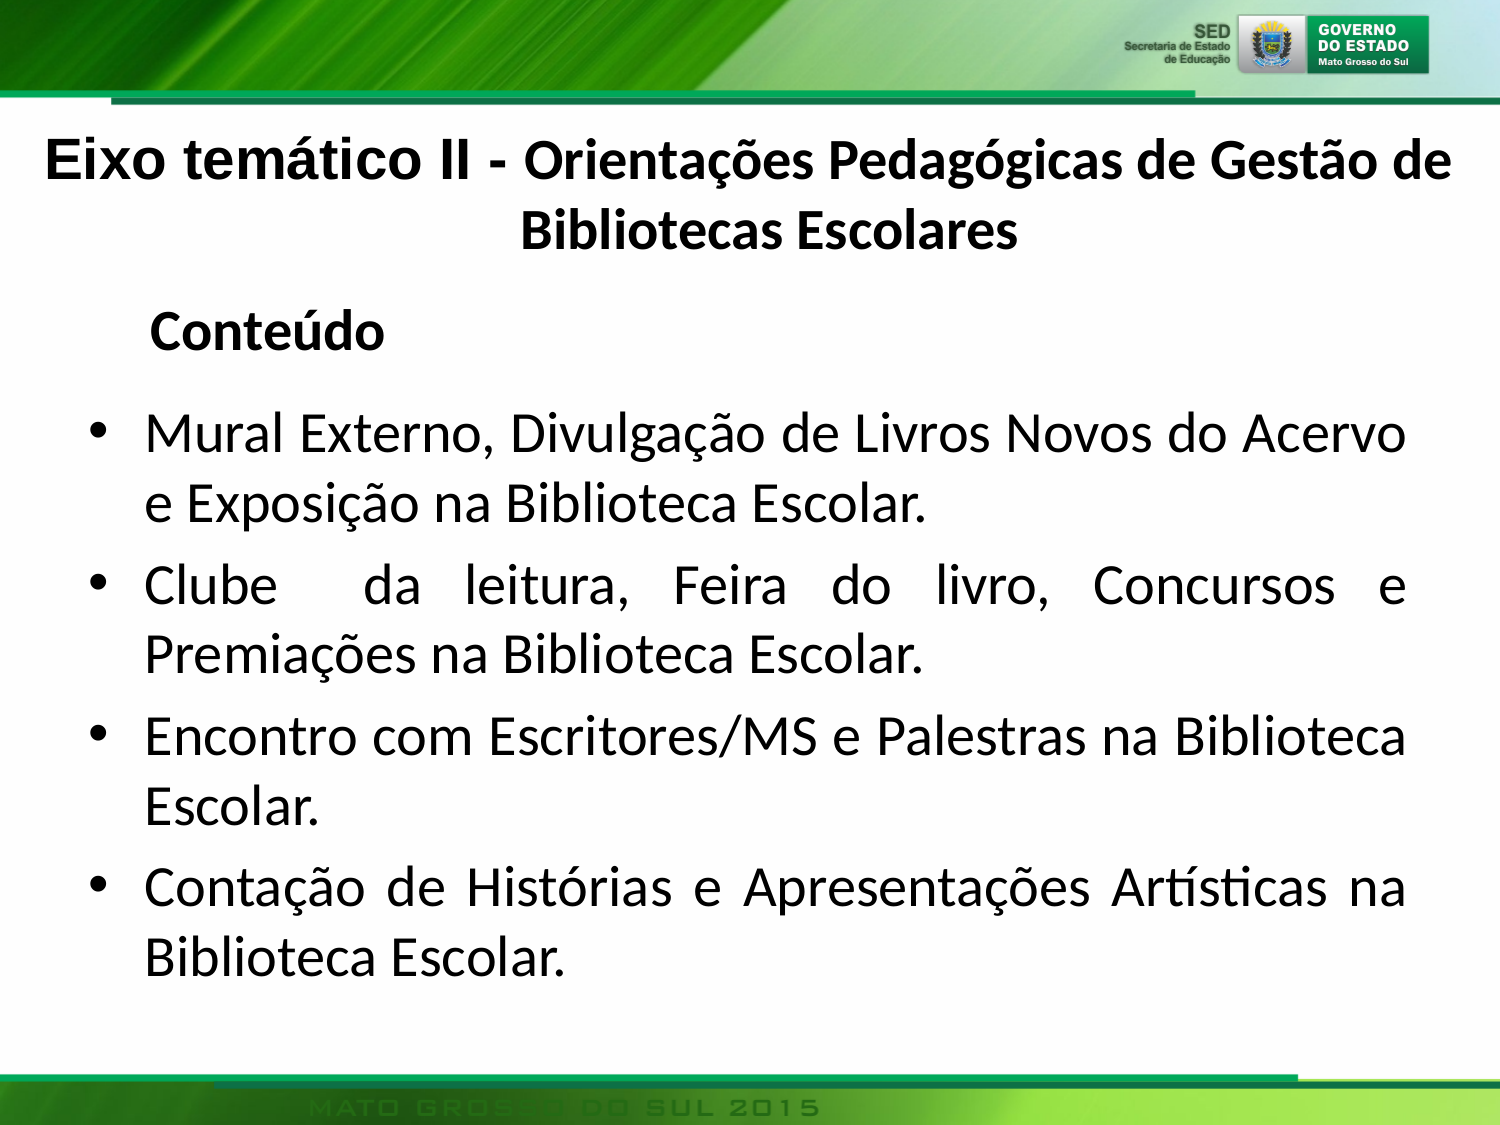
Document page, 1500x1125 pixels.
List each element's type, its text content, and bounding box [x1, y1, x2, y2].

text_box Mural Externo, Divulgação de Livros Novos do Acervo e Exposição na Biblioteca Escolar. Clube da leitura, Feira do livro, Concursos e Premiações na Biblioteca Escolar. Encontro com Escritores/MS e Palestras na Biblioteca Escolar. Contação de Histórias e Apresentações Artísticas na Biblioteca Escolar. [73, 386, 1424, 1125]
picture [0, 0, 1500, 1125]
list Eixo temático II - Orientações Pedagógicas de Gestão de Bibliotecas Escolares [0, 113, 1499, 327]
title Conteúdo [135, 292, 1339, 362]
